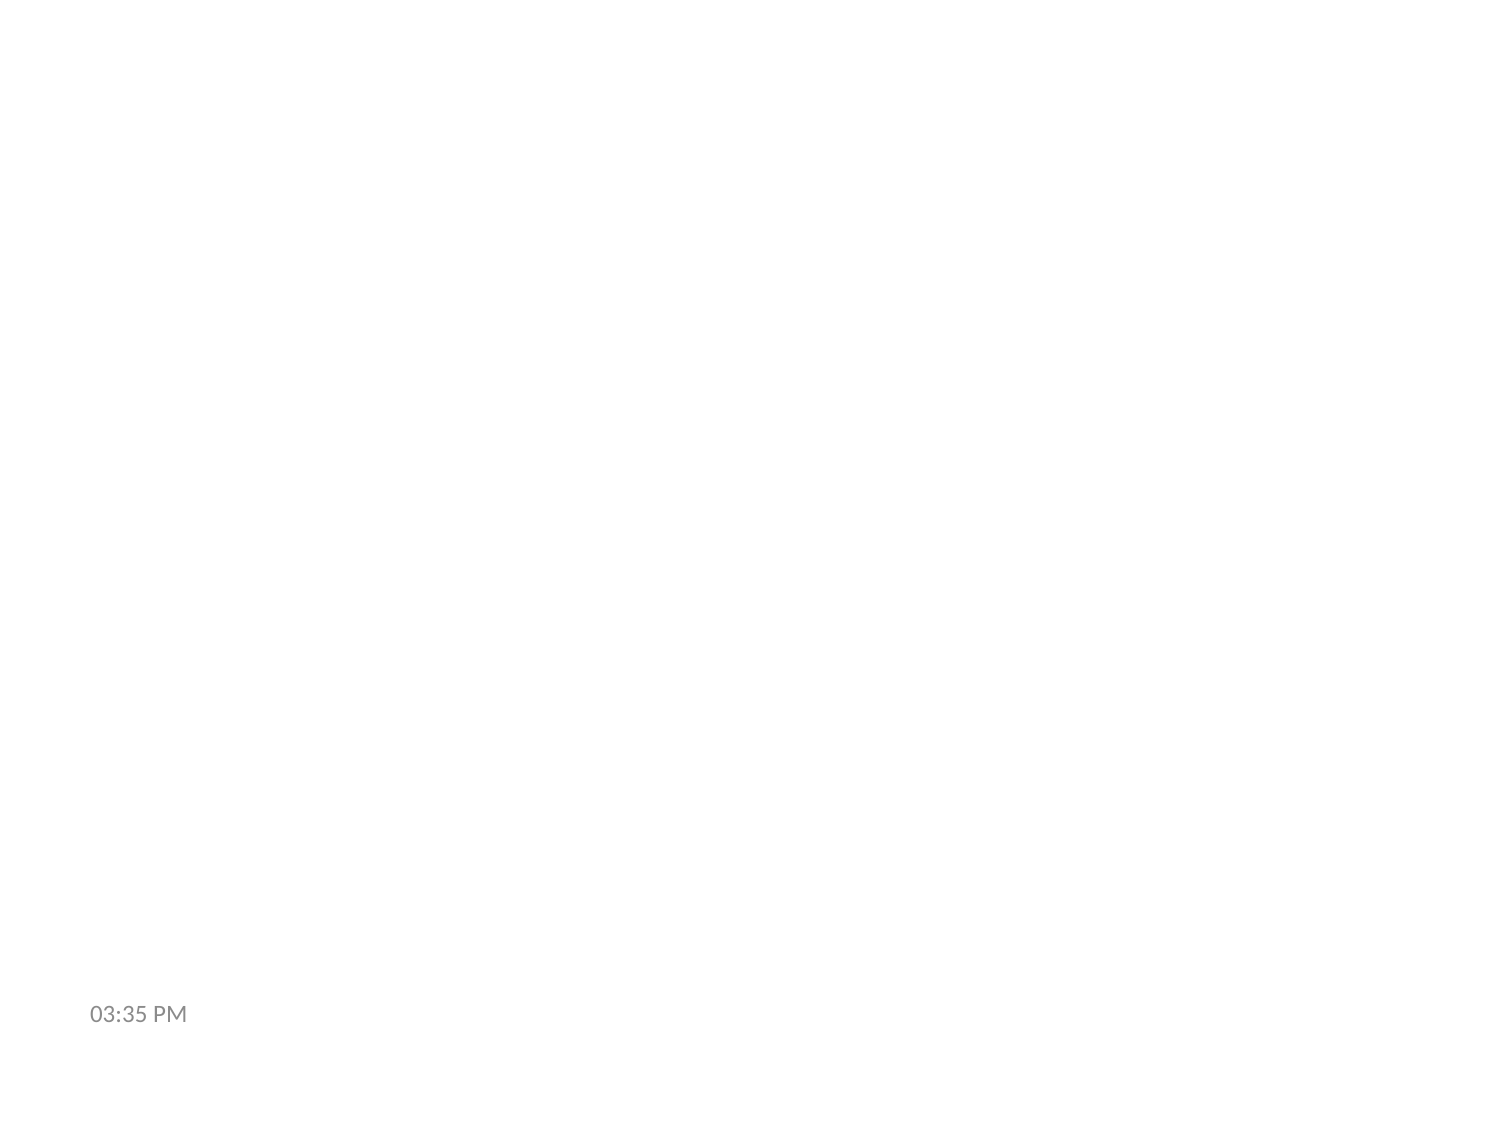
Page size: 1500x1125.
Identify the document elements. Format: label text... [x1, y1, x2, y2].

text_box 3:35 PM [75, 982, 425, 1043]
